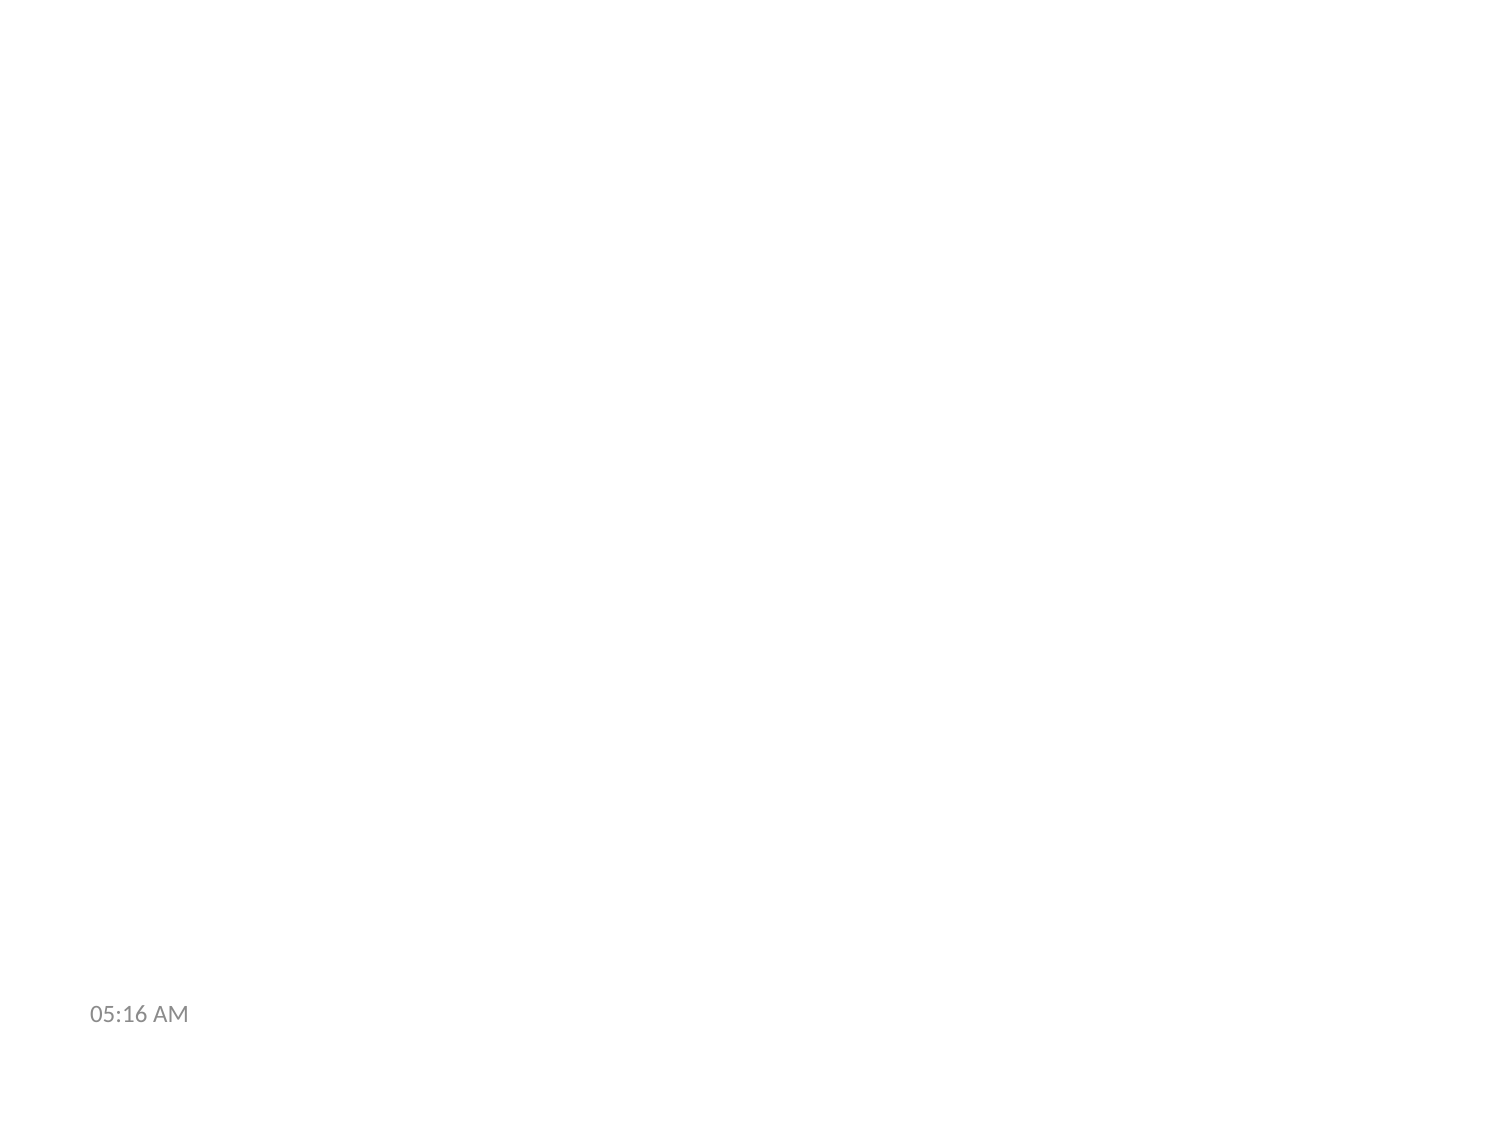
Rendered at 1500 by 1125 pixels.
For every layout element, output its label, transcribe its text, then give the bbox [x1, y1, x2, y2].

text_box 3:35 PM [75, 982, 425, 1043]
